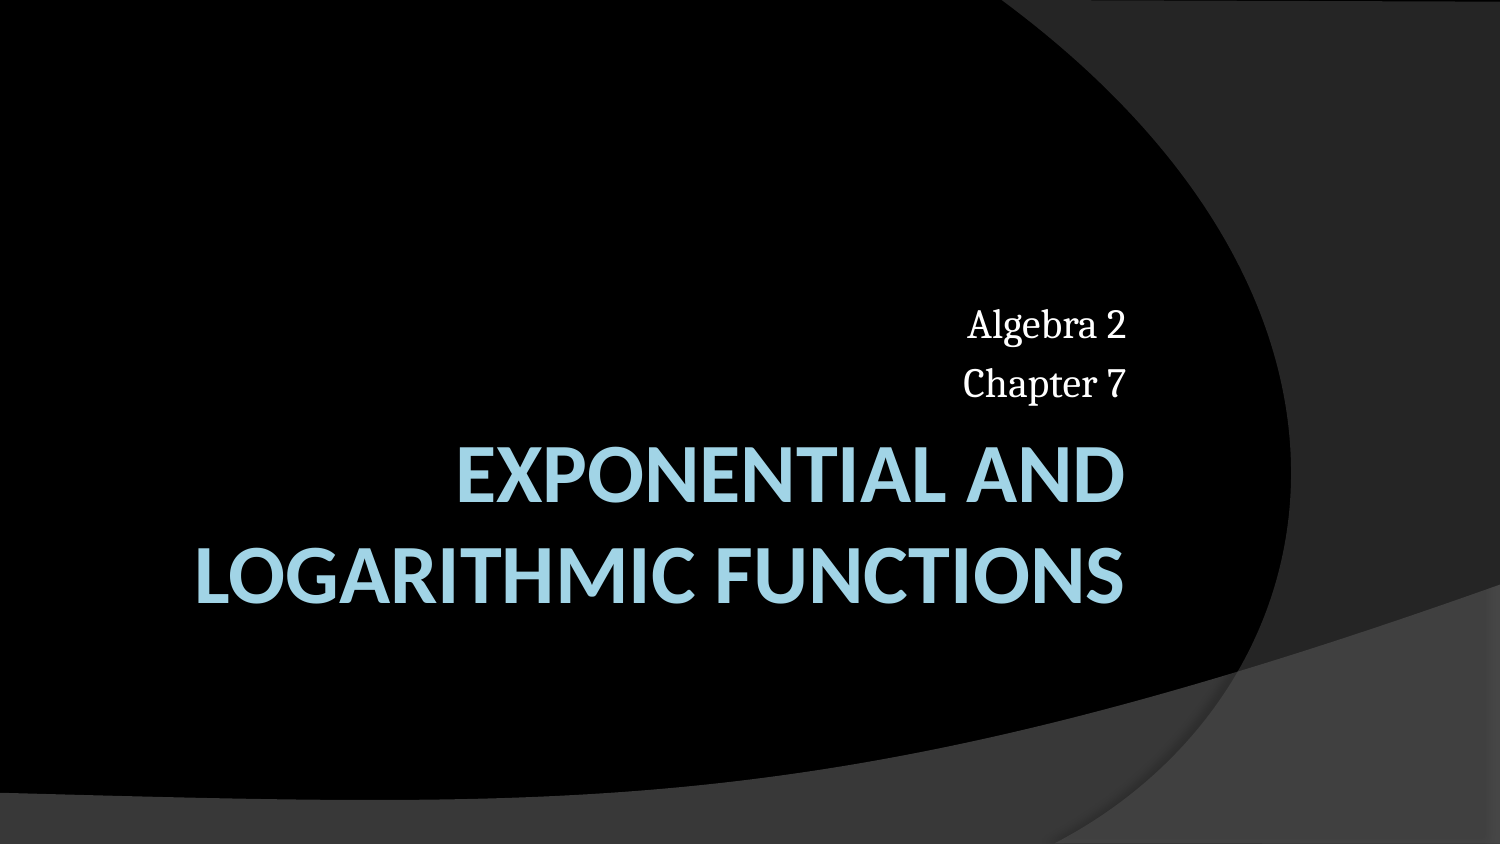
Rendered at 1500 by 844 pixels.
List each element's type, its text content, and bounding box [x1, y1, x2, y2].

subtitle Algebra 2 Chapter 7 [71, 190, 1134, 406]
title Exponential and Logarithmic Functions [70, 410, 1134, 694]
